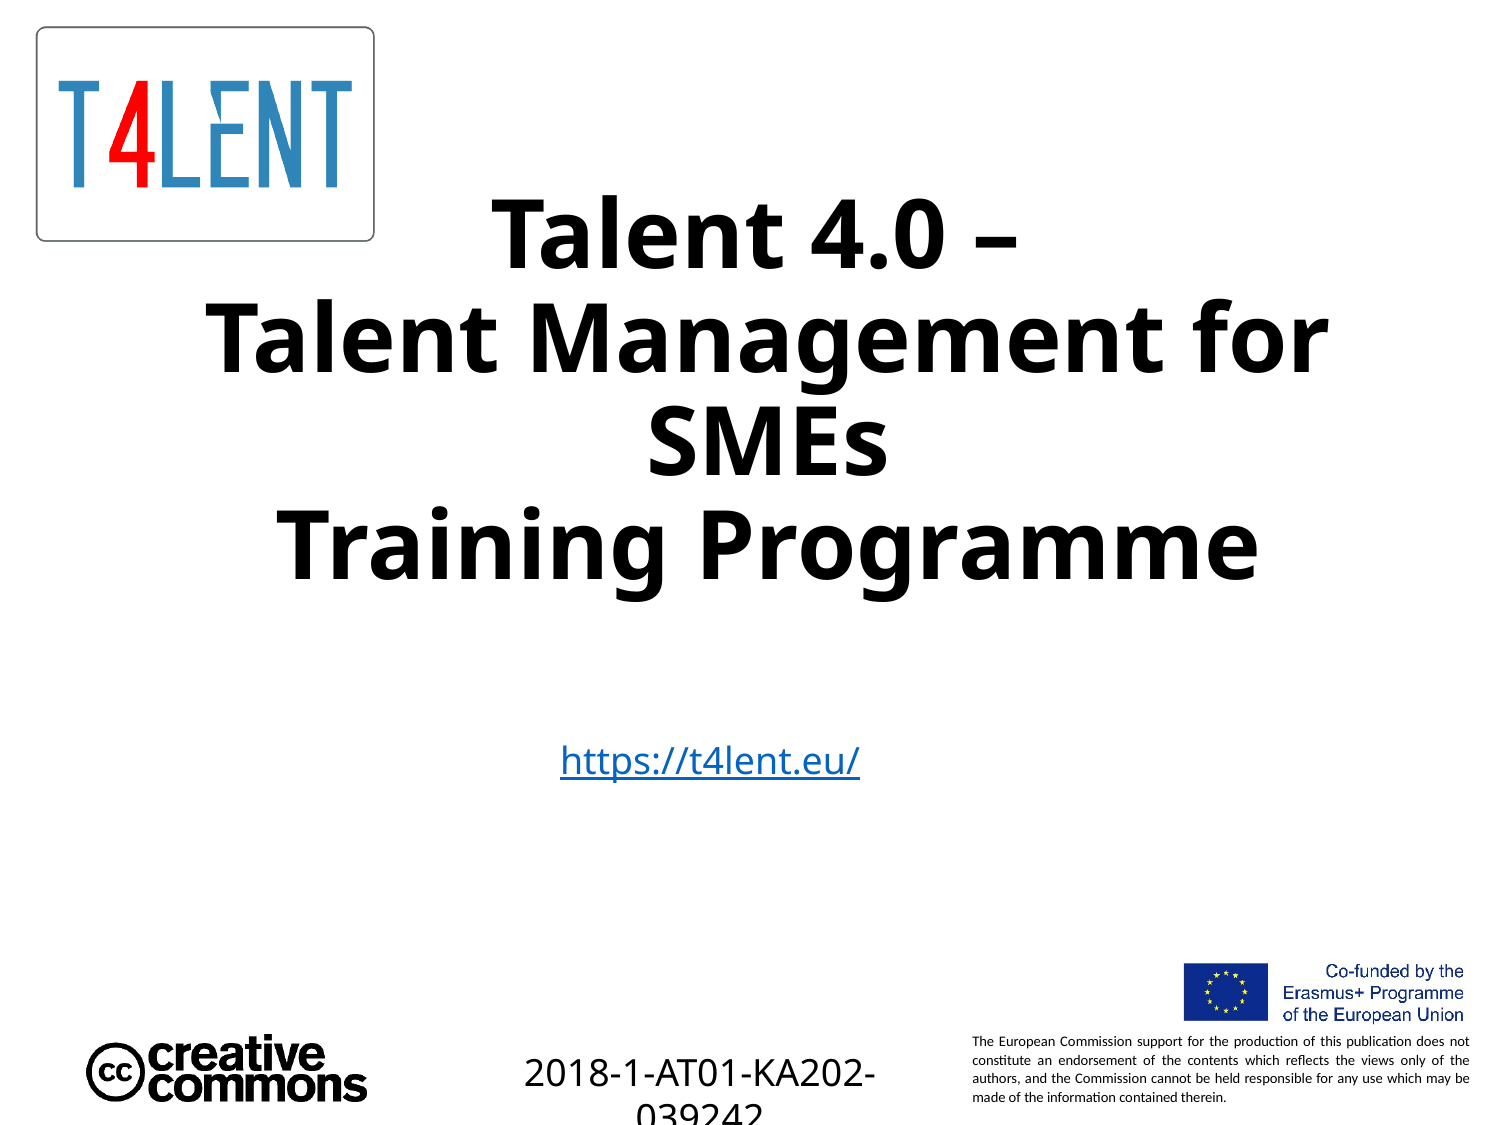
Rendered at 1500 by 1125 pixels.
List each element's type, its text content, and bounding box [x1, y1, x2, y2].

title Talent 4.0 – Talent Management for SMEs Training Programme [69, 473, 1467, 616]
picture [35, 26, 375, 242]
text_box 2018-1-AT01-KA202-039242 [454, 1040, 946, 1125]
picture [1166, 958, 1478, 1026]
text_box https://t4lent.eu/ [544, 729, 898, 796]
picture [85, 1034, 367, 1102]
